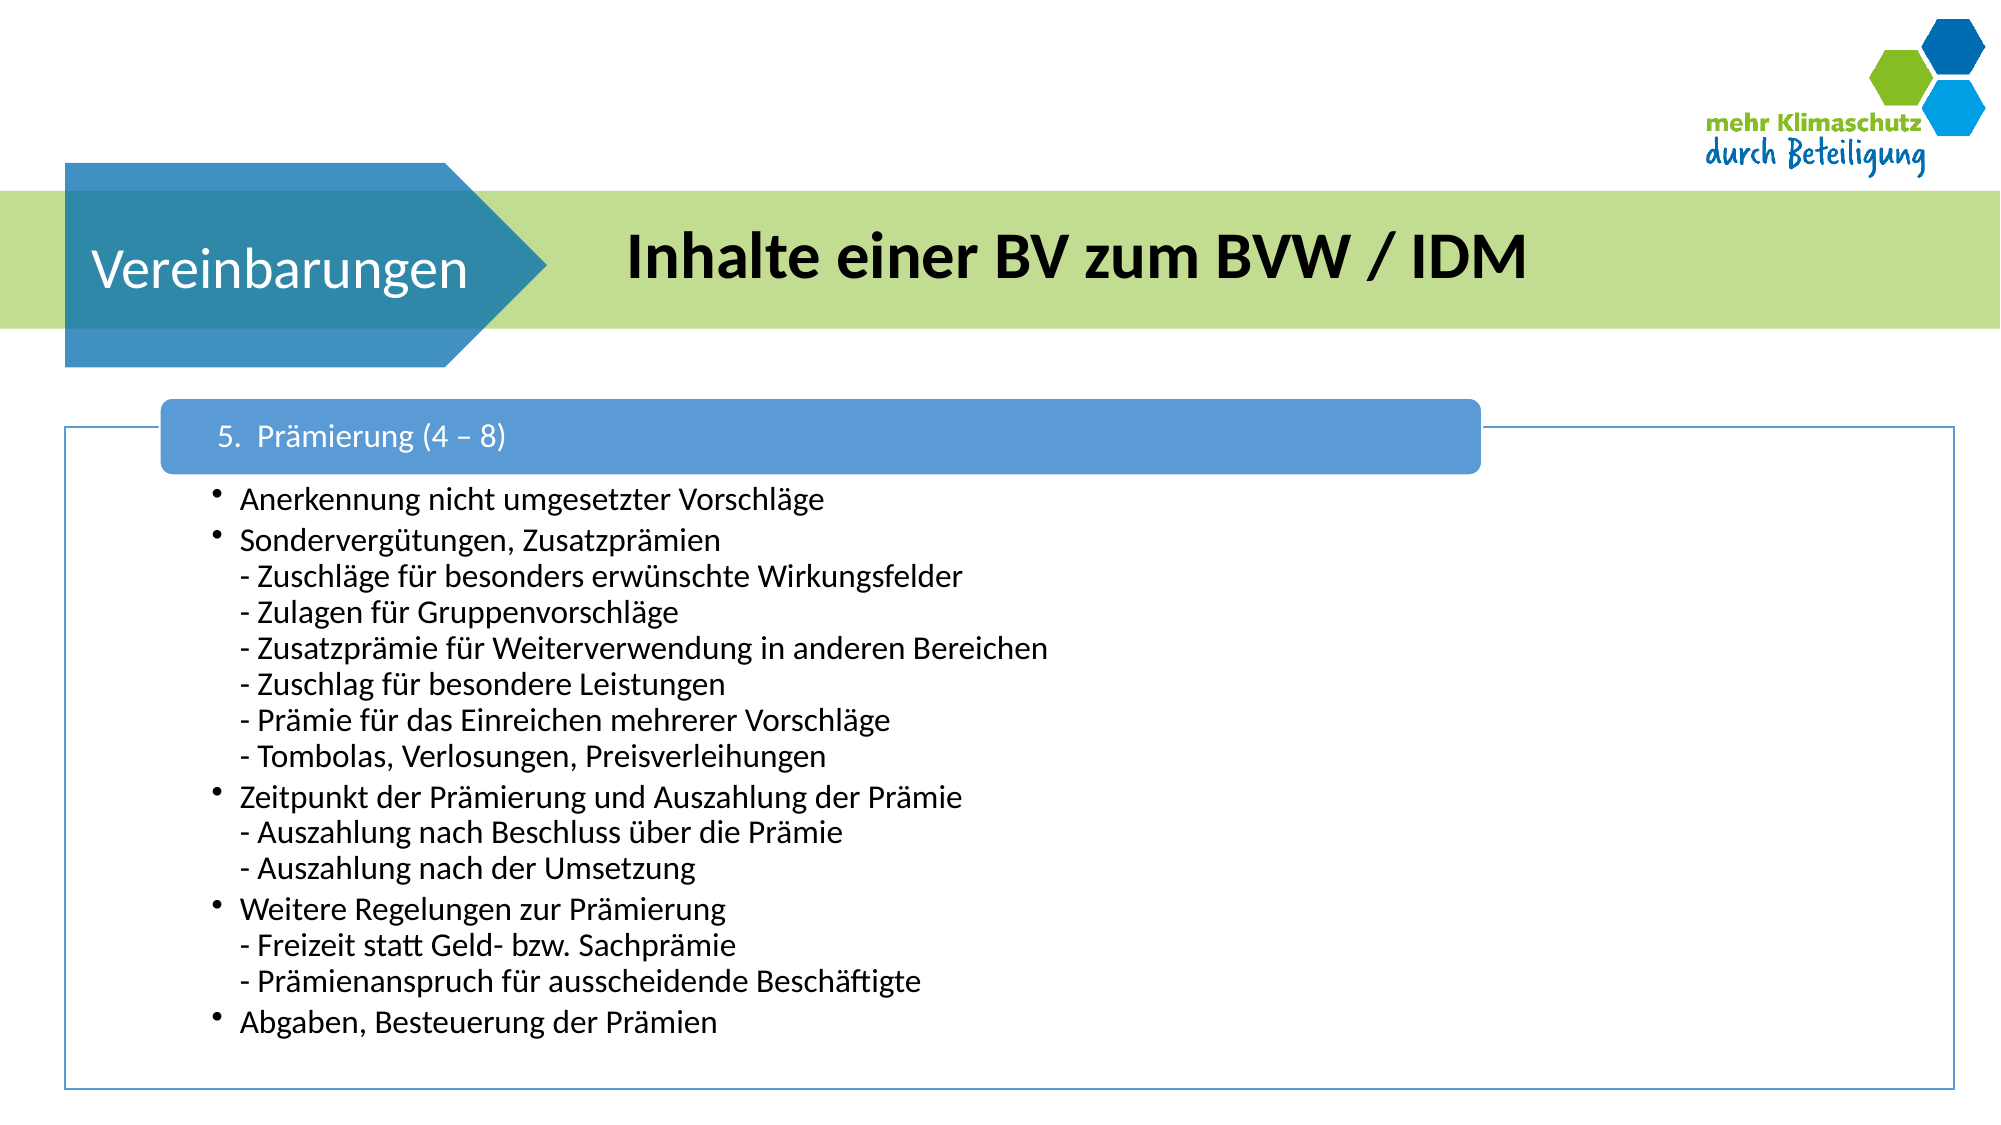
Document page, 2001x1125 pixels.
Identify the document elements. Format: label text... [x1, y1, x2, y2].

picture [1694, 9, 1998, 187]
title Inhalte einer BV zum BVW / IDM [328, 151, 1829, 301]
text_box Vereinbarungen [64, 161, 549, 369]
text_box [65, 386, 1955, 1089]
